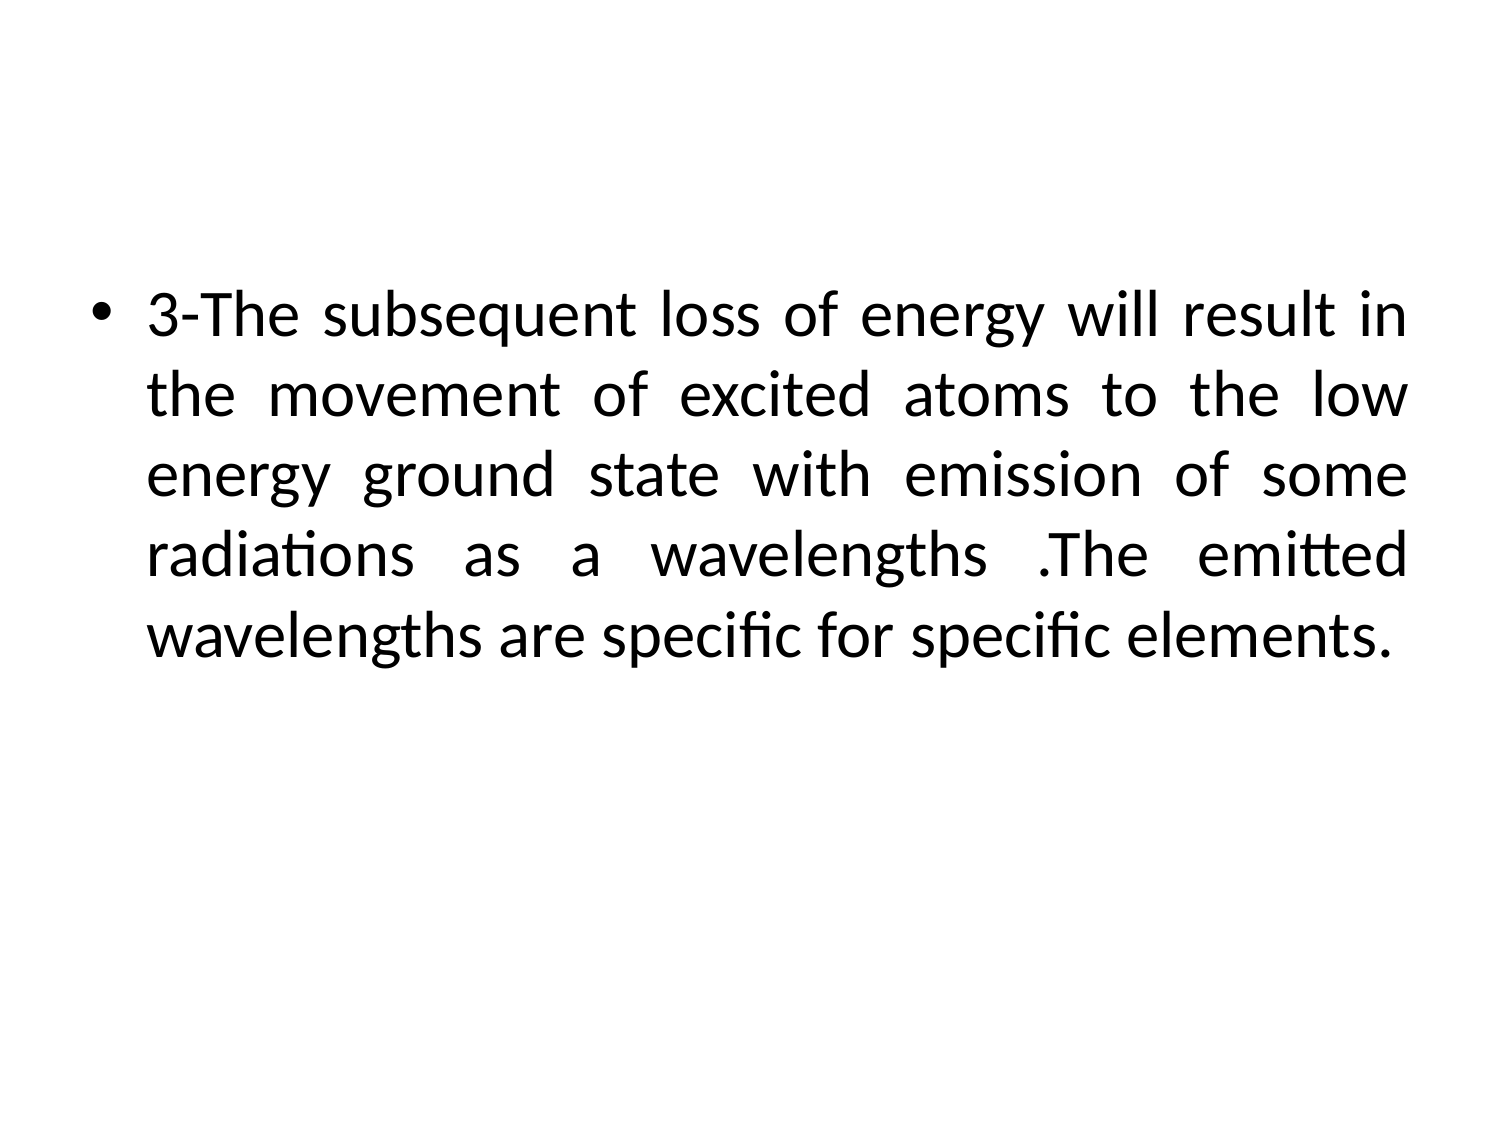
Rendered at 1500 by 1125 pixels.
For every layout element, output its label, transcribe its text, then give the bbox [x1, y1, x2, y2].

list 3-The subsequent loss of energy will result in the movement of excited atoms to the low energy ground state with emission of some radiations as a wavelengths .The emitted wavelengths are specific for specific elements. [75, 262, 1425, 1005]
